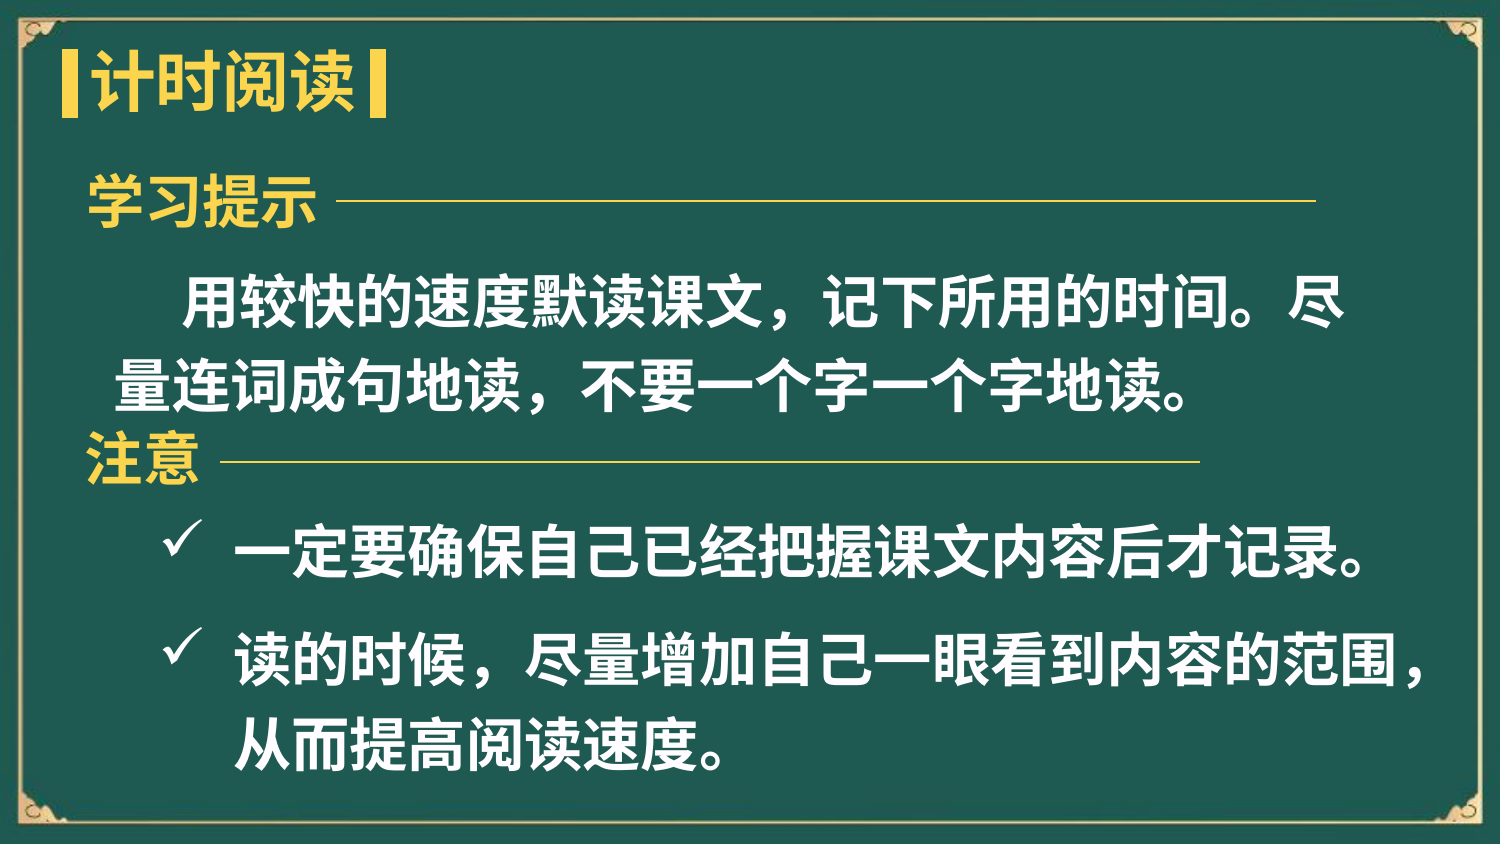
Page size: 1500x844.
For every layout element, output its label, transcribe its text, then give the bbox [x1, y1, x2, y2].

text_box 学习提示 [71, 158, 334, 243]
text_box 读的时候，尽量增加自己一眼看到内容的范围，从而提高阅读速度。 [143, 602, 1443, 785]
picture [0, 0, 1500, 844]
text_box 用较快的速度默读课文，记下所用的时间。尽量连词成句地读，不要一个字一个字地读。 [99, 243, 1399, 427]
text_box 一定要确保自己已经把握课文内容后才记录。 [143, 507, 1443, 593]
text_box 注意 [70, 414, 217, 500]
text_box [69, 31, 378, 129]
